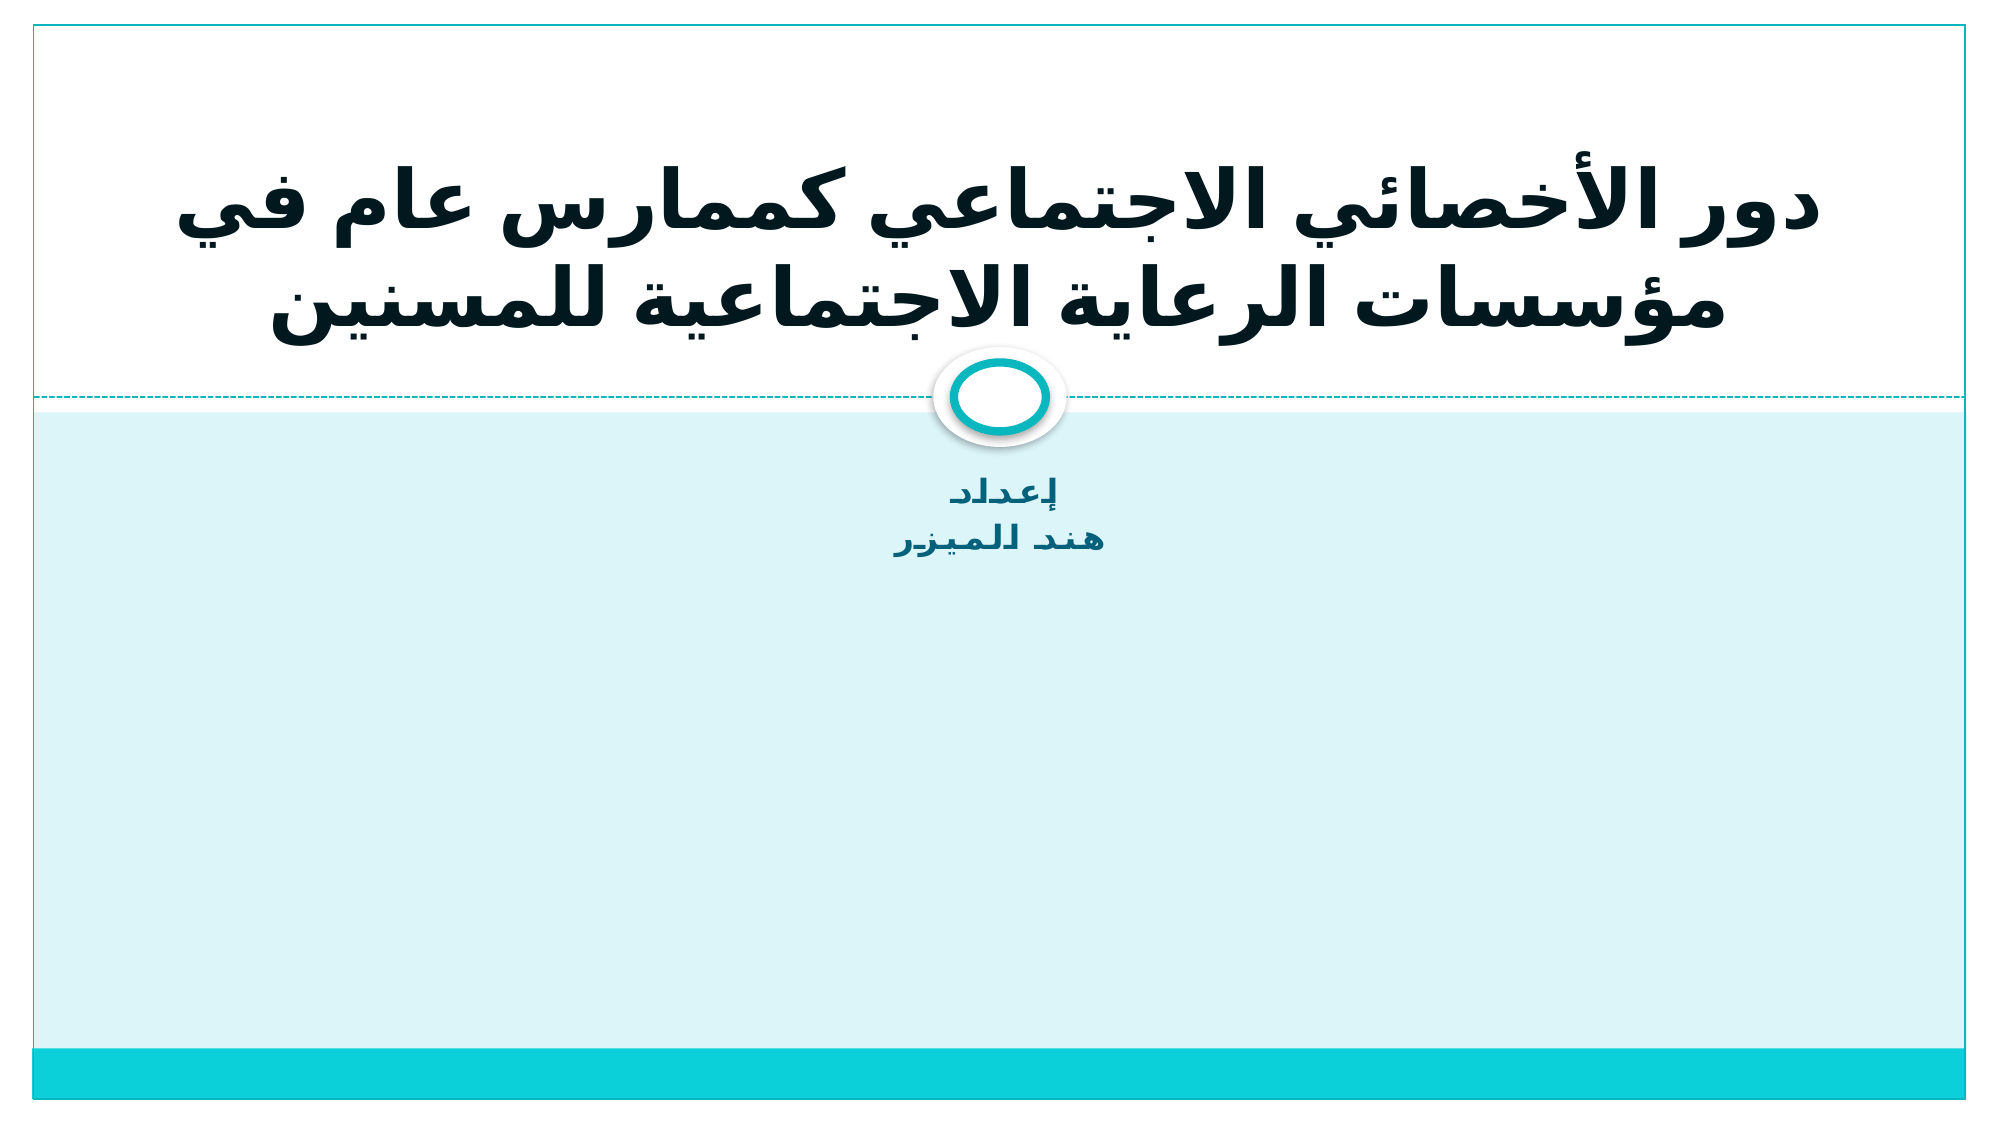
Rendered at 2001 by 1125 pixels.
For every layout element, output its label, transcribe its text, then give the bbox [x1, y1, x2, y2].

subtitle إعداد هند الميزر [300, 462, 1700, 750]
title دور الأخصائي الاجتماعي كممارس عام في مؤسسات الرعاية الاجتماعية للمسنين [150, 62, 1850, 350]
